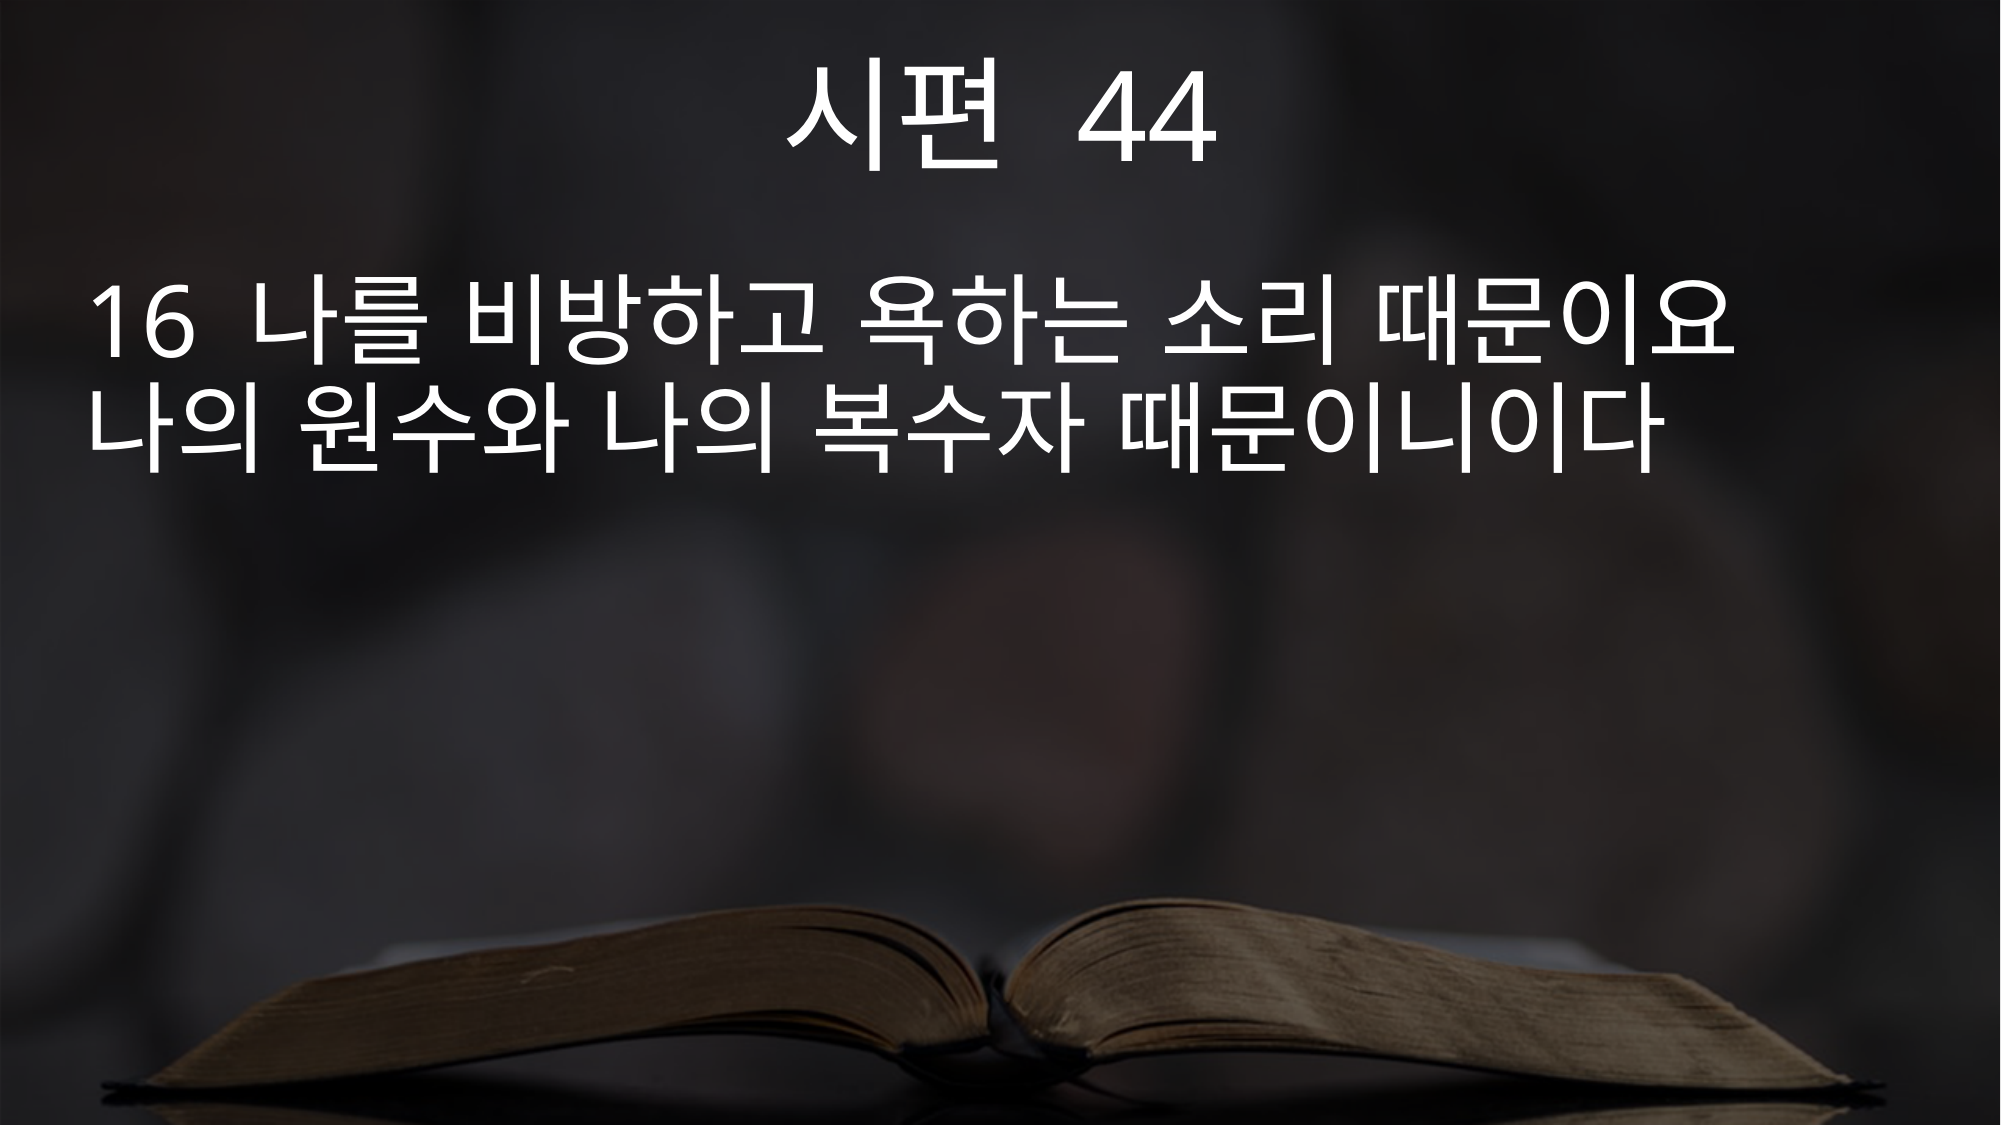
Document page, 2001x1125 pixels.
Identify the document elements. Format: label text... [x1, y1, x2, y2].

list 16 나를 비방하고 욕하는 소리 때문이요 나의 원수와 나의 복수자 때문이니이다 [69, 263, 1953, 423]
footer 시편 44 [0, 32, 2000, 192]
picture [0, 0, 2001, 1125]
